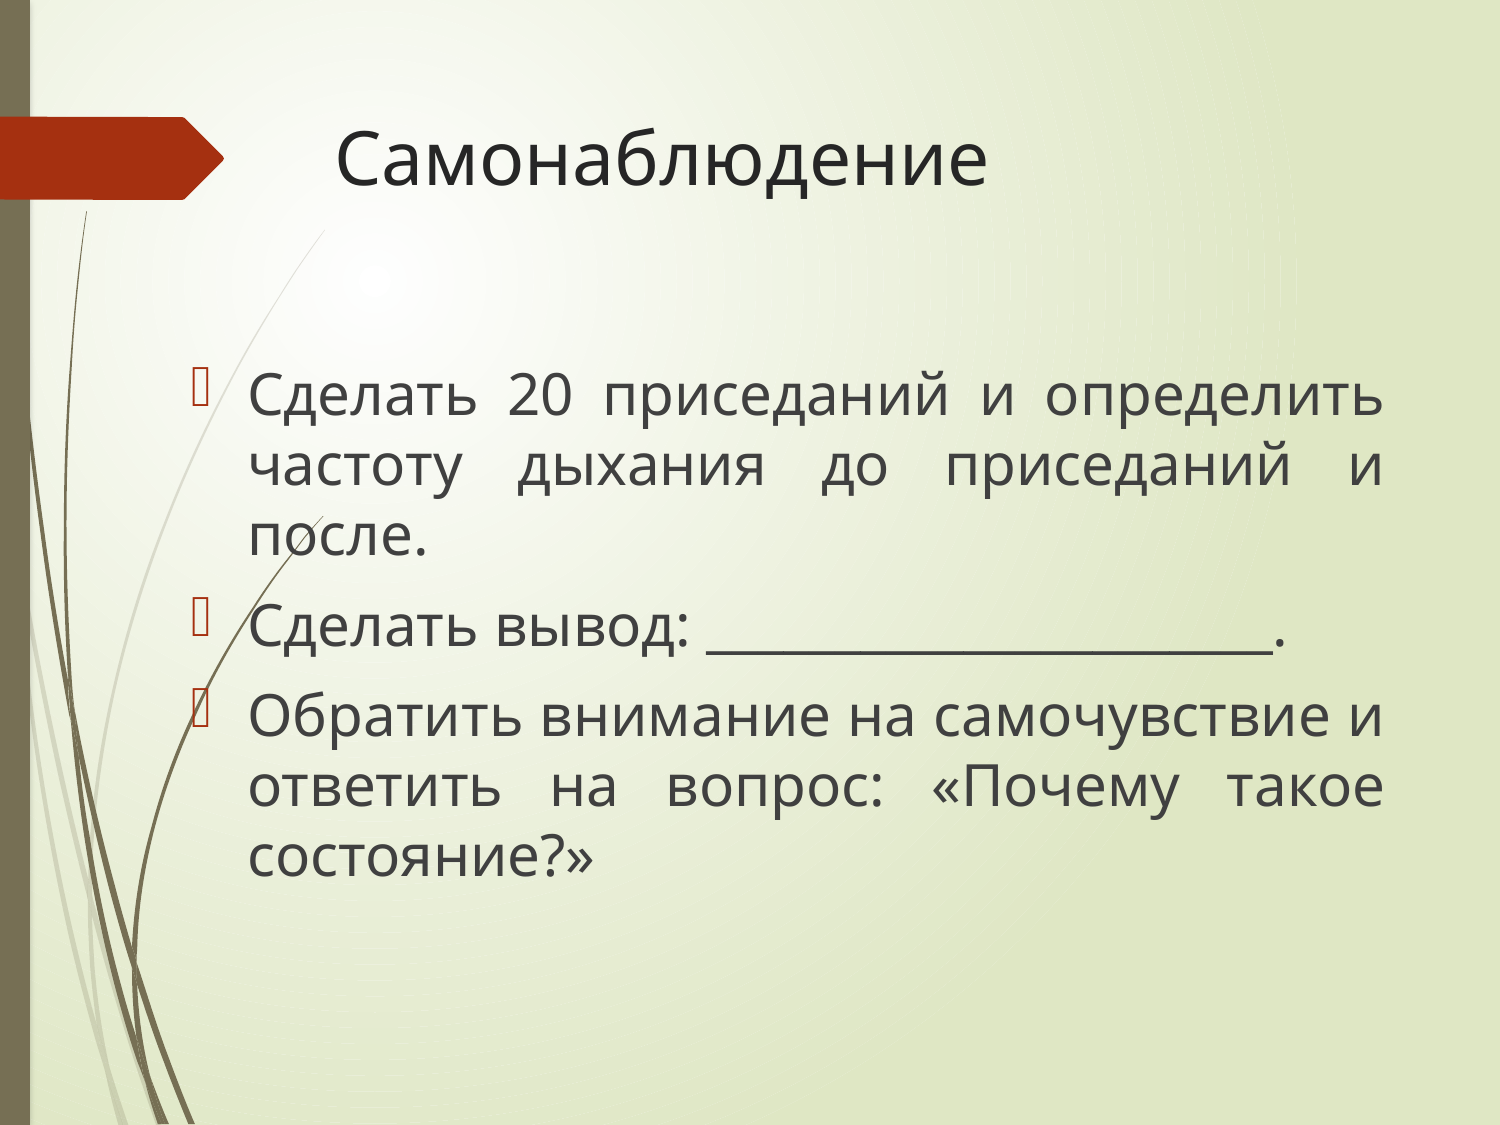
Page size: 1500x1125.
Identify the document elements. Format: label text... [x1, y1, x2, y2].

list Сделать 20 приседаний и определить частоту дыхания до приседаний и после. Сделать вывод: ______________________. Обратить внимание на самочувствие и ответить на вопрос: «Почему такое состояние?» [175, 350, 1400, 970]
title Самонаблюдение [319, 102, 1400, 313]
